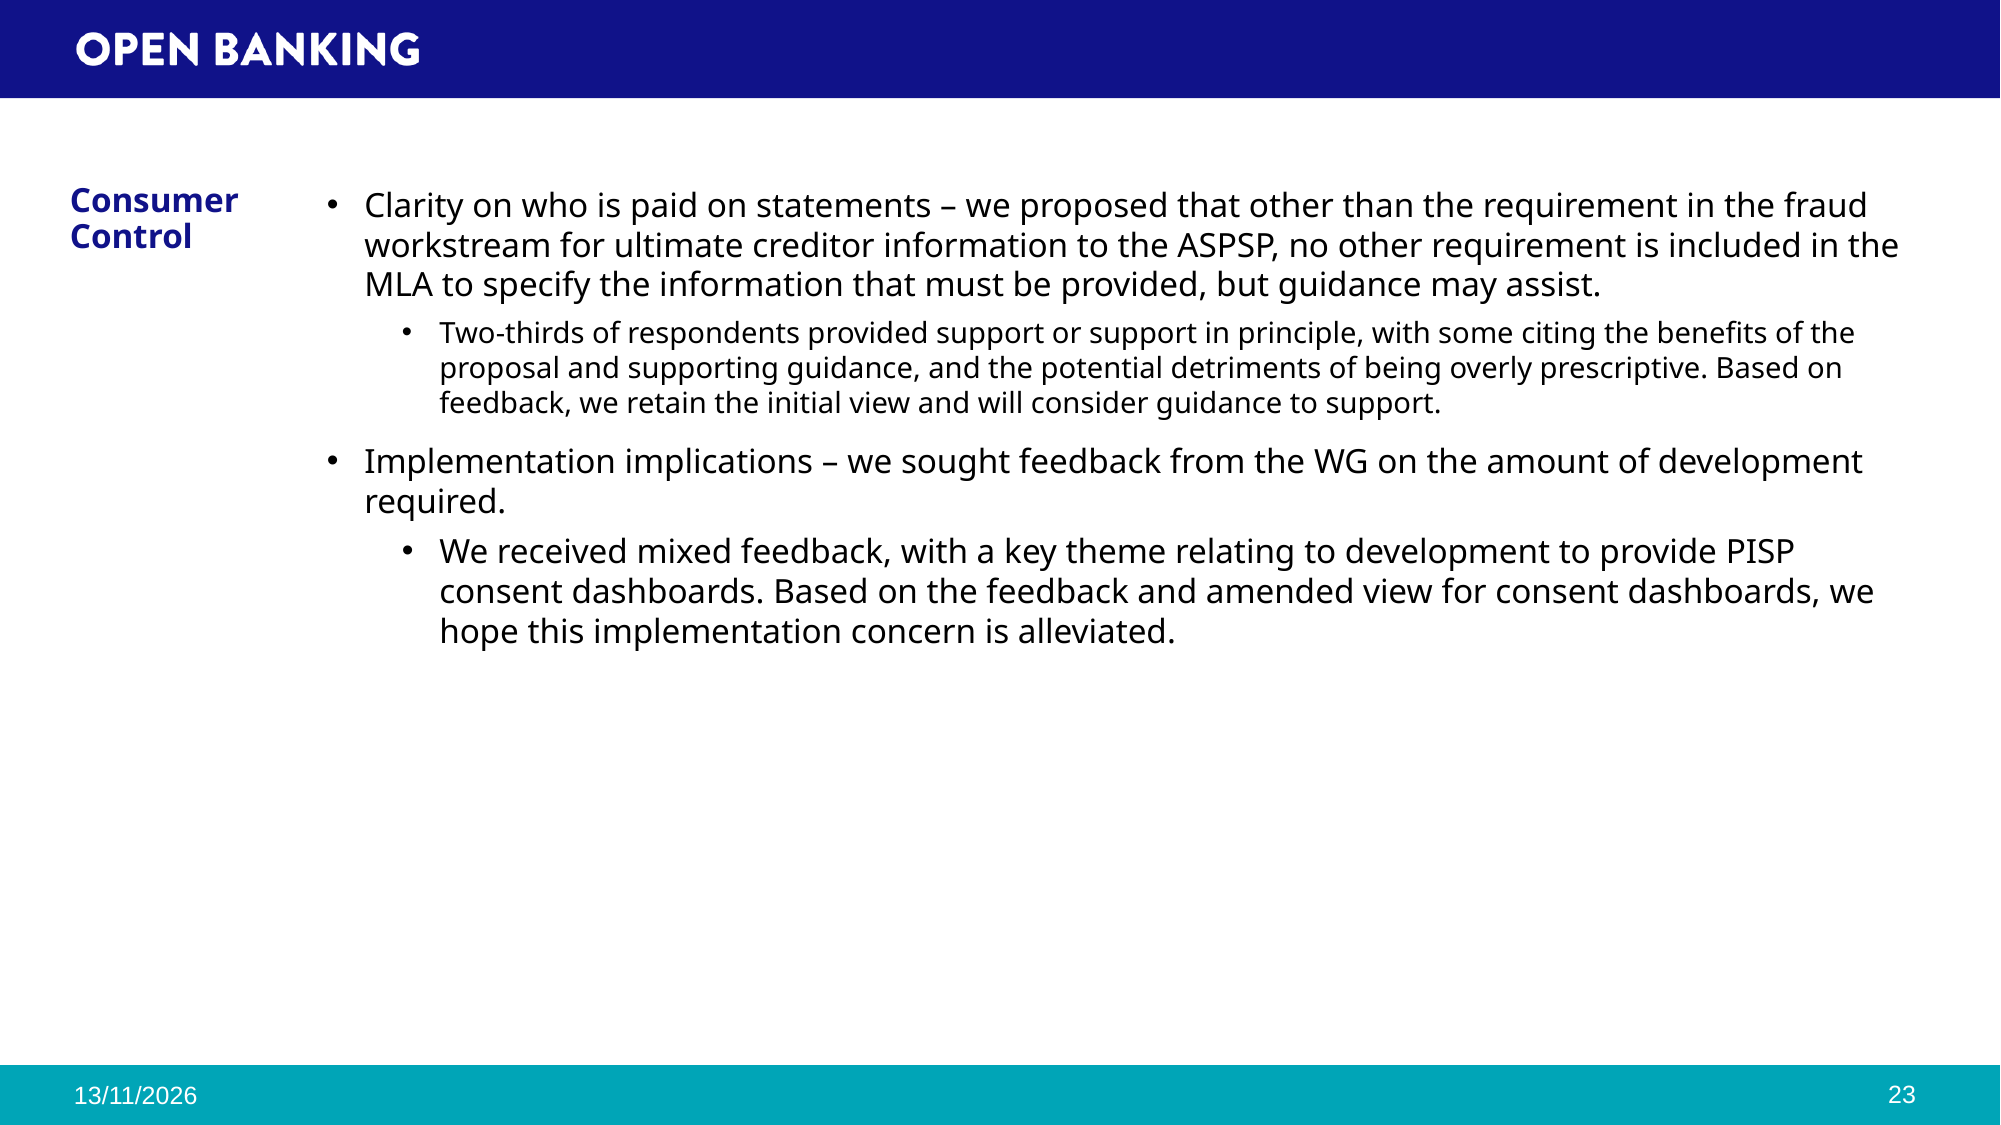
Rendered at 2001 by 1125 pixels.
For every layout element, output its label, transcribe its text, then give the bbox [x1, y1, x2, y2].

title Consumer Control [54, 176, 291, 453]
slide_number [59, 1065, 509, 1125]
list Clarity on who is paid on statements – we proposed that other than the requirement in the fraud workstream for ultimate creditor information to the ASPSP, no other requirement is included in the MLA to specify the information that must be provided, but guidance may assist. Two-thirds of respondents provided support or support in principle, with some citing the benefits of the proposal and supporting guidance, and the potential detriments of being overly prescriptive. Based on feedback, we retain the initial view and will consider guidance to support. Implementation implications – we sought feedback from the WG on the amount of development required. We received mixed feedback, with a key theme relating to development to provide PISP consent dashboards. Based on the feedback and amended view for consent dashboards, we hope this implementation concern is alleviated. [311, 176, 1925, 1017]
slide_number 23 [1412, 1064, 1932, 1124]
footer [662, 1064, 1338, 1124]
picture [43, 0, 452, 99]
